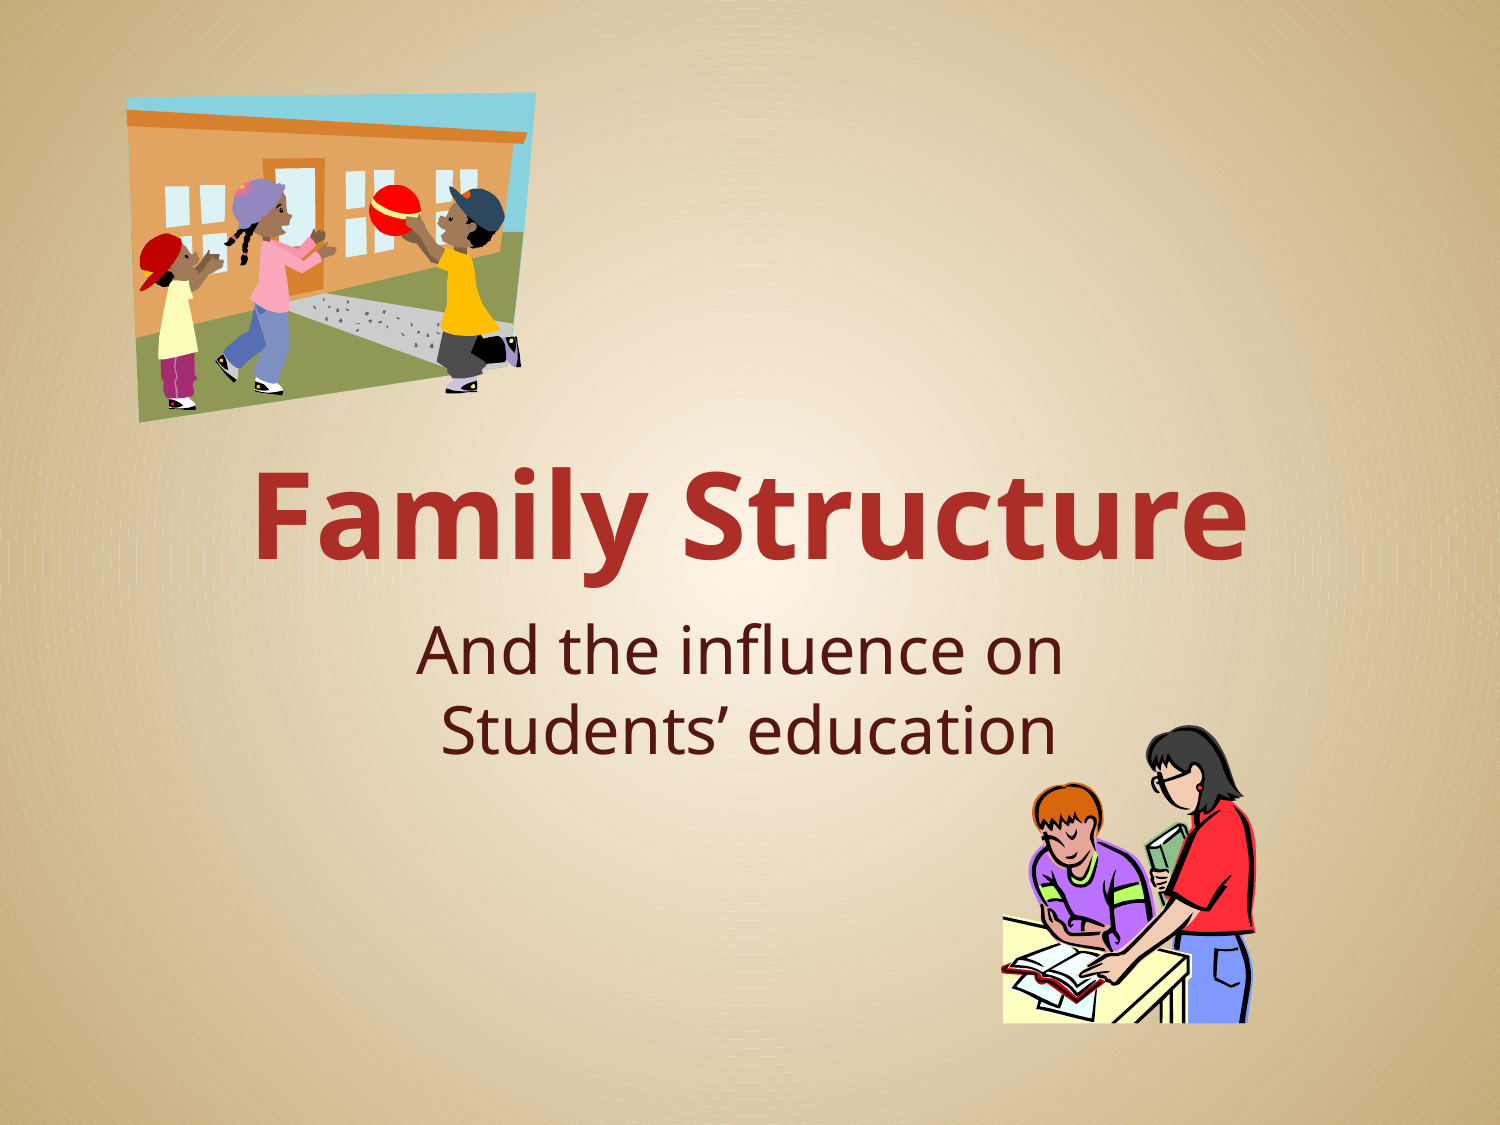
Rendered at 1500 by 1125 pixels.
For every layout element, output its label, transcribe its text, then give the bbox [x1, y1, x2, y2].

title Family Structure [112, 162, 1388, 591]
subtitle And the influence on Students’ education [225, 600, 1275, 923]
picture [125, 91, 538, 424]
picture [999, 724, 1258, 1024]
